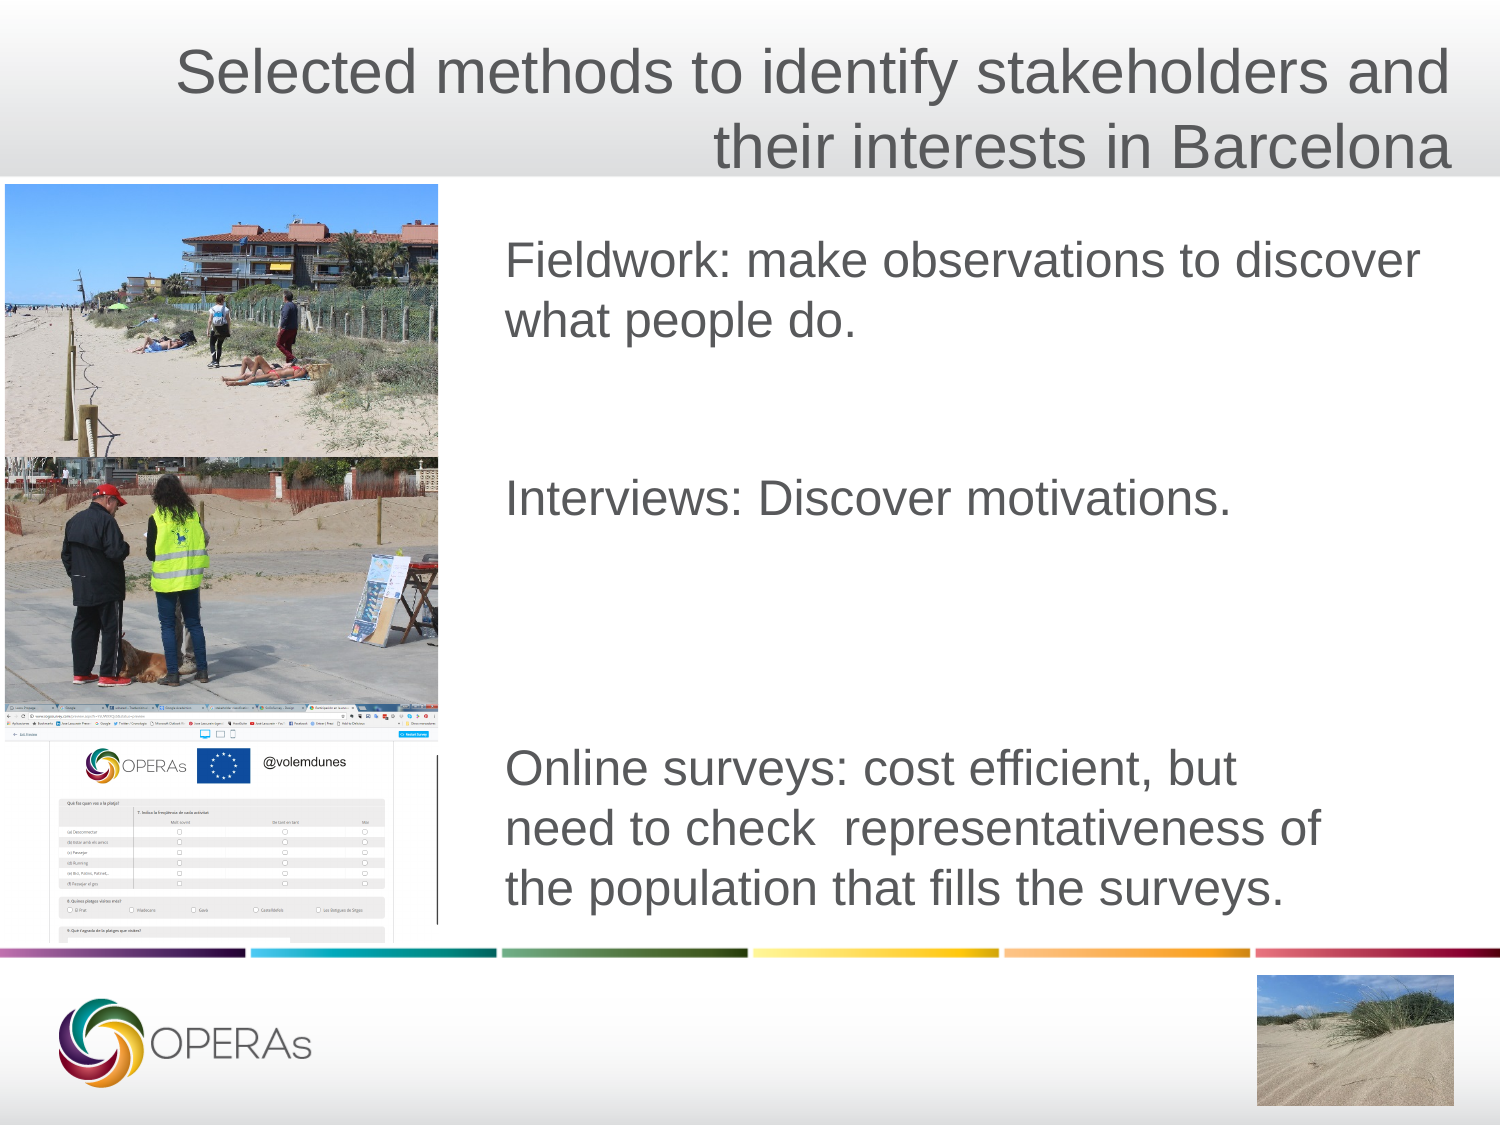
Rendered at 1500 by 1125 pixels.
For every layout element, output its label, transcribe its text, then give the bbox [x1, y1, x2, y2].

title Selected methods to identify stakeholders and their interests in Barcelona [88, 30, 1453, 177]
text_box Interviews: Discover motivations. [490, 458, 1414, 533]
picture [0, 0, 1500, 1125]
text_box Online surveys: cost efficient, but need to check representativeness of the population that fills the surveys. [490, 727, 1365, 923]
text_box Fieldwork: make observations to discover what people do. [490, 219, 1483, 355]
